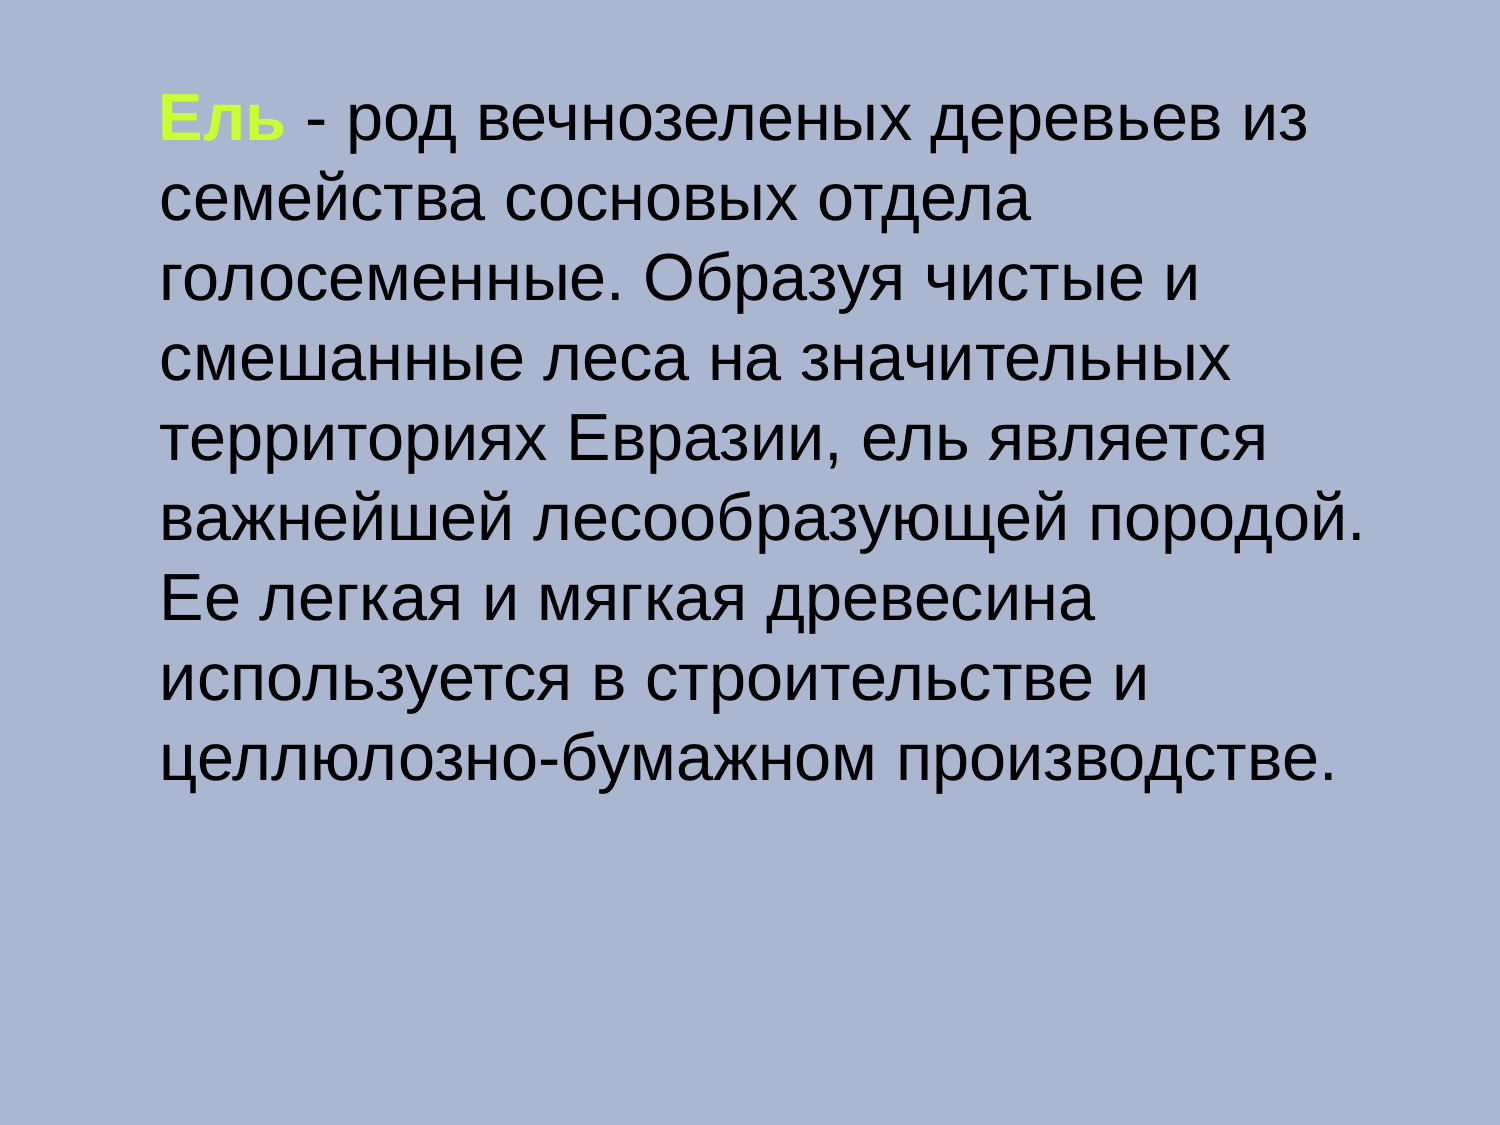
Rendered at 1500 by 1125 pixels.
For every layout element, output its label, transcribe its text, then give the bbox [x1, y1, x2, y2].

list Ель - род вечнозеленых деревьев из семейства сосновых отдела голосеменные. Образуя чистые и смешанные леса на значительных территориях Евразии, ель является важнейшей лесообразующей породой. Ее легкая и мягкая древесина используется в строительстве и целлюлозно-бумажном производстве. [88, 66, 1439, 1048]
